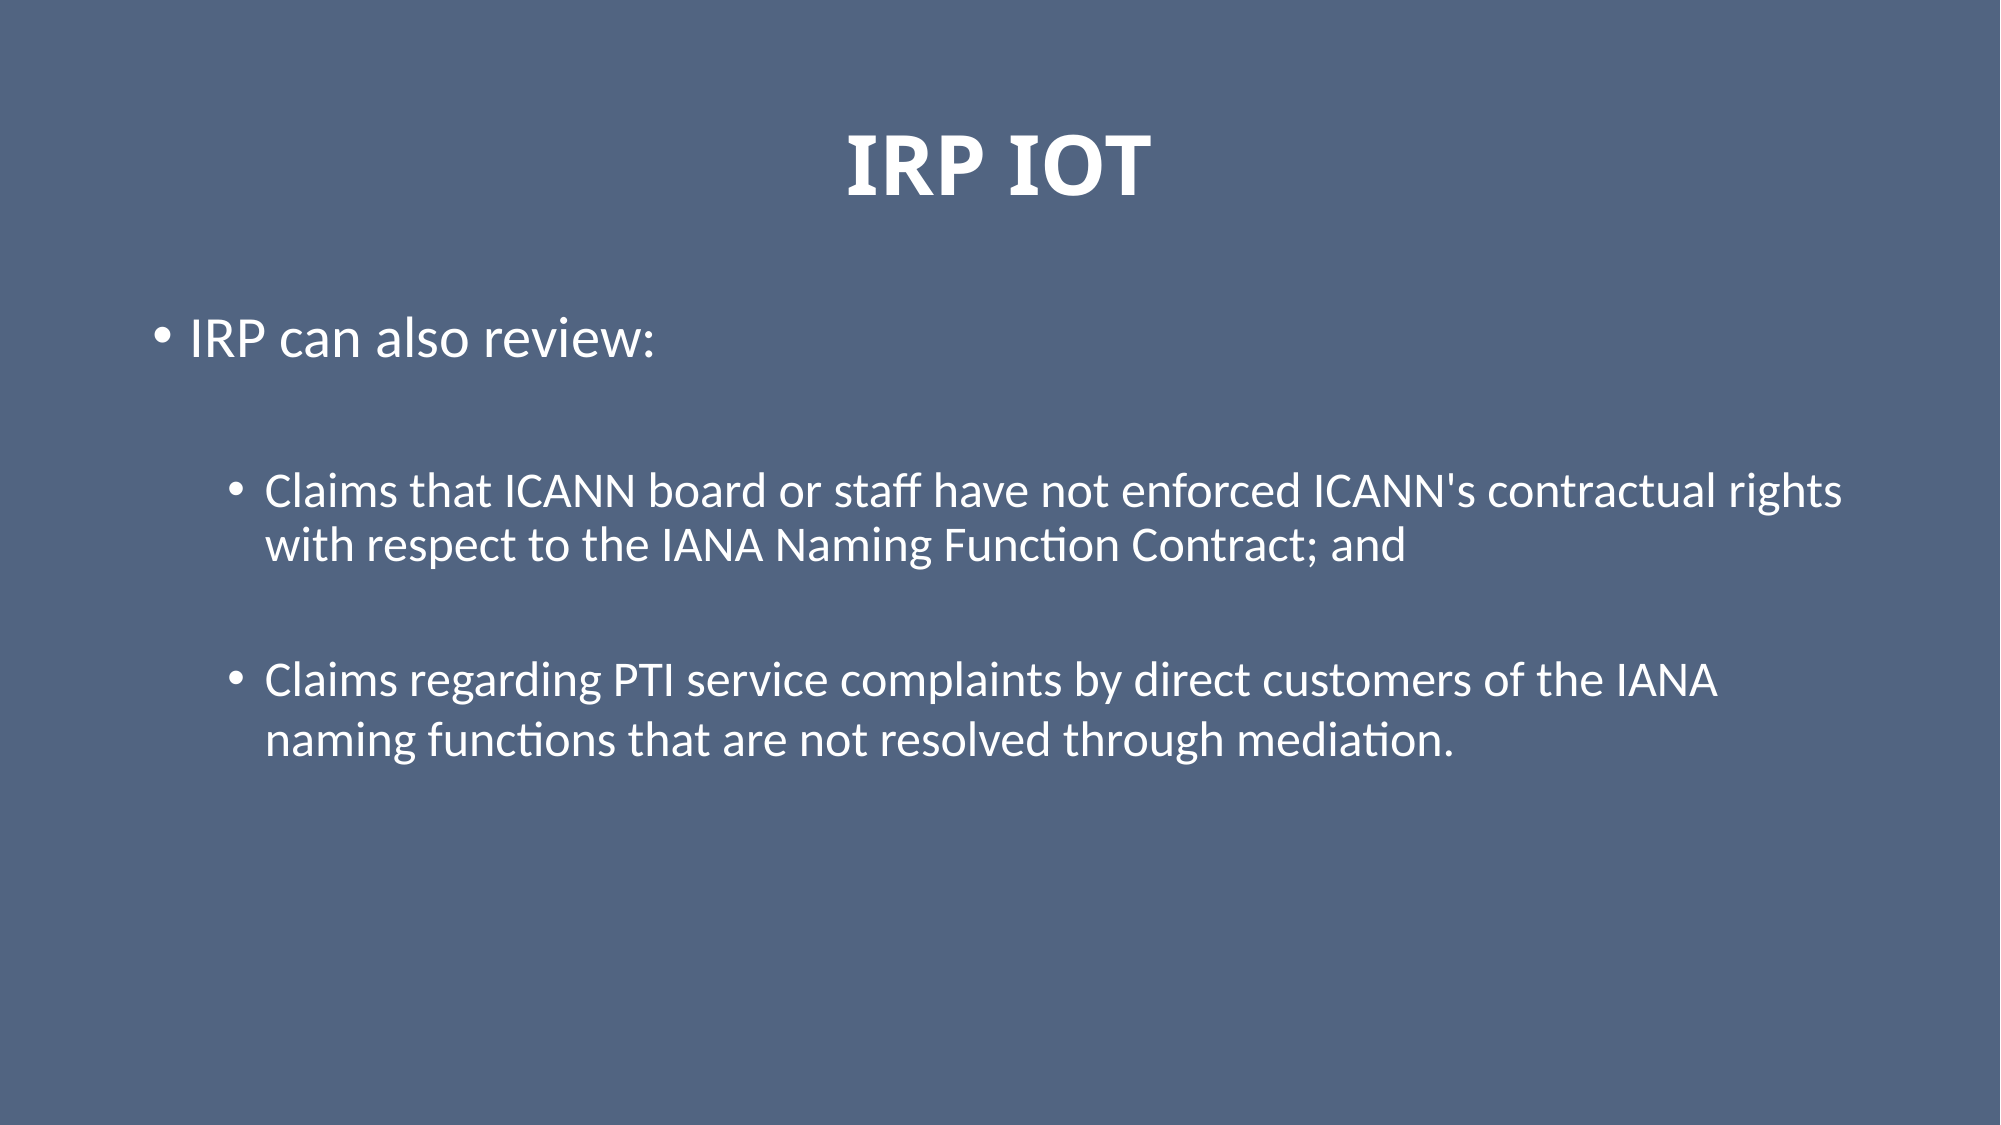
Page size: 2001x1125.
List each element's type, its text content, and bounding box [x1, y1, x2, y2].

list IRP can also review: Claims that ICANN board or staff have not enforced ICANN's contractual rights with respect to the IANA Naming Function Contract; and Claims regarding PTI service complaints by direct customers of the IANA naming functions that are not resolved through mediation. [137, 299, 1863, 1014]
title IRP IOT [137, 59, 1863, 278]
